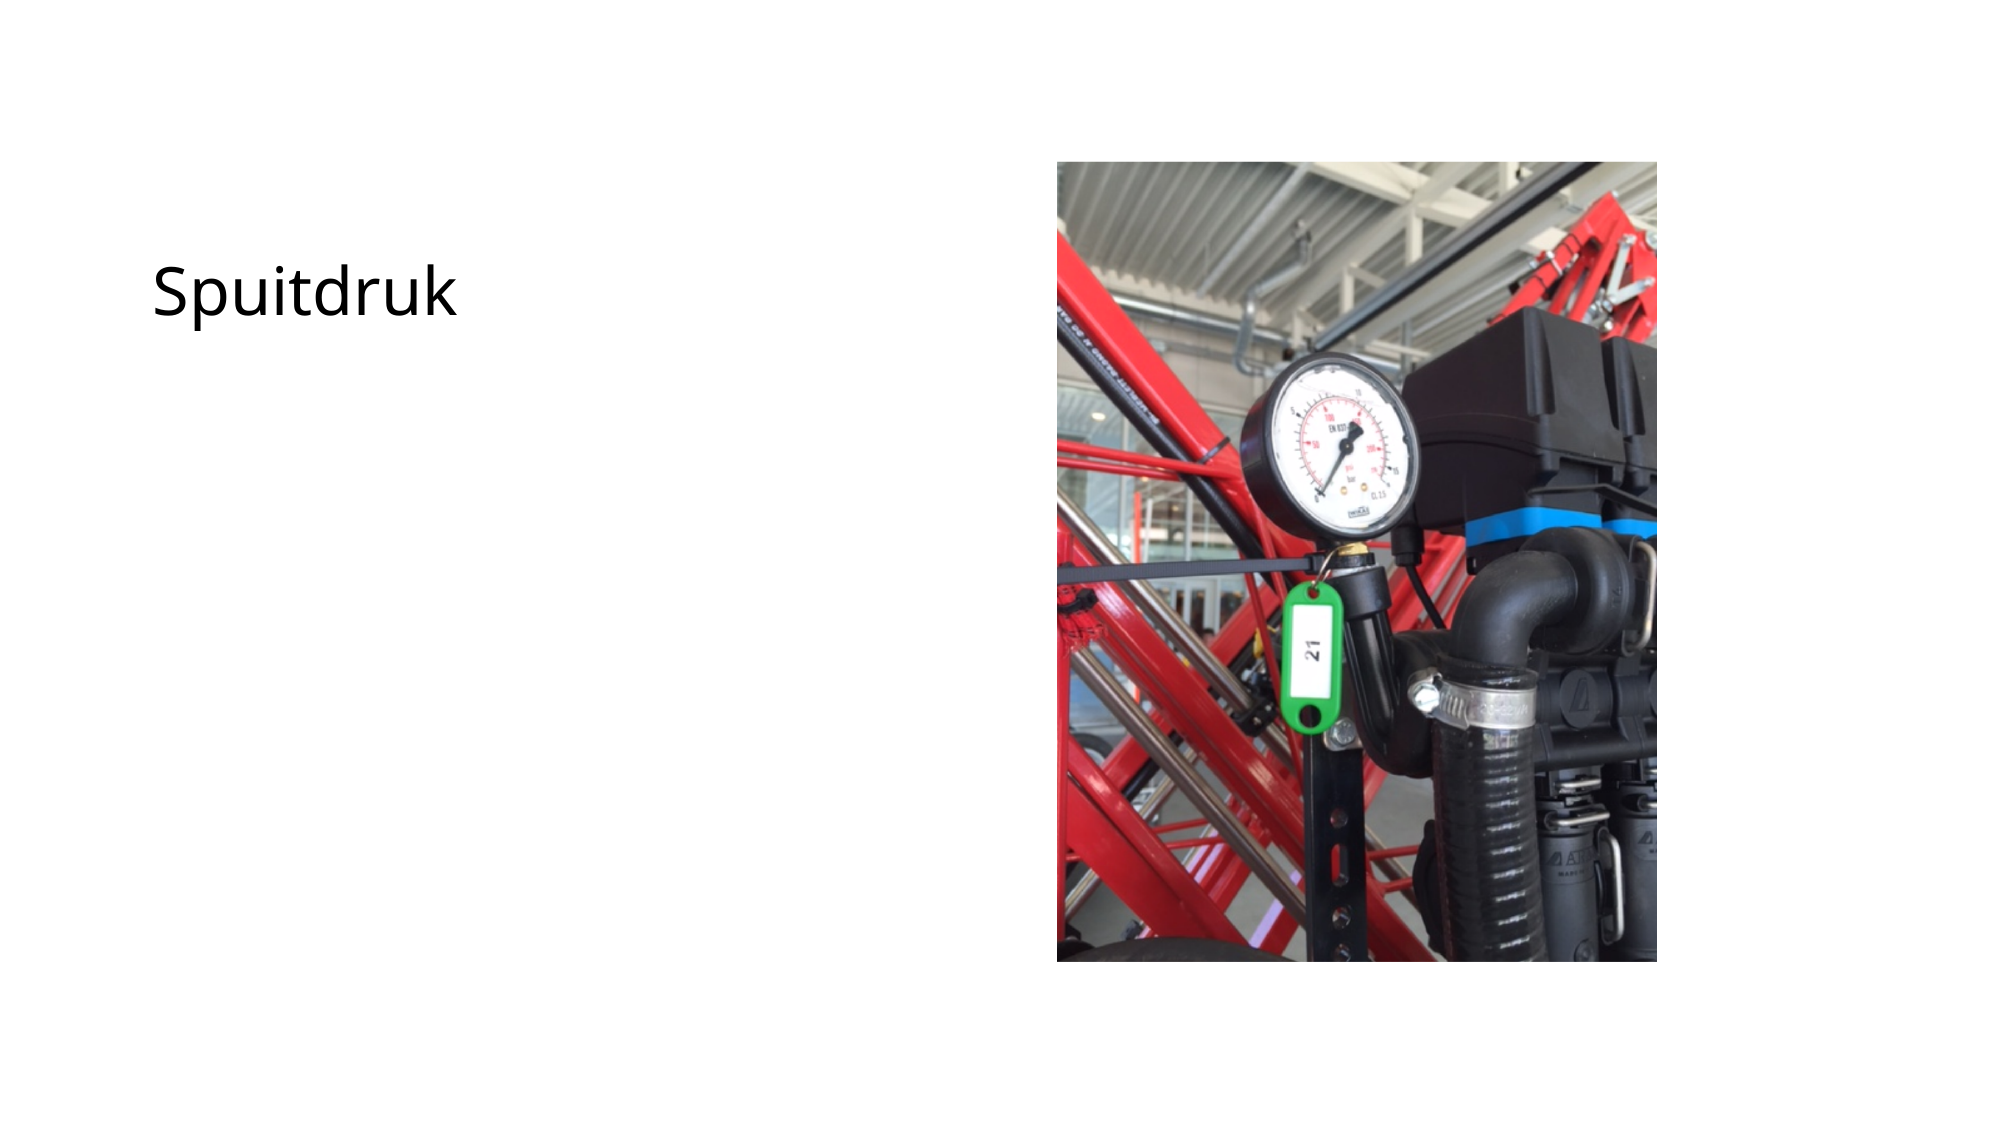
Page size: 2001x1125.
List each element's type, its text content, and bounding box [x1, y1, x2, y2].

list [956, 261, 1757, 862]
picture [1057, 163, 1657, 261]
picture [1057, 862, 1657, 961]
title Spuitdruk [137, 75, 783, 338]
